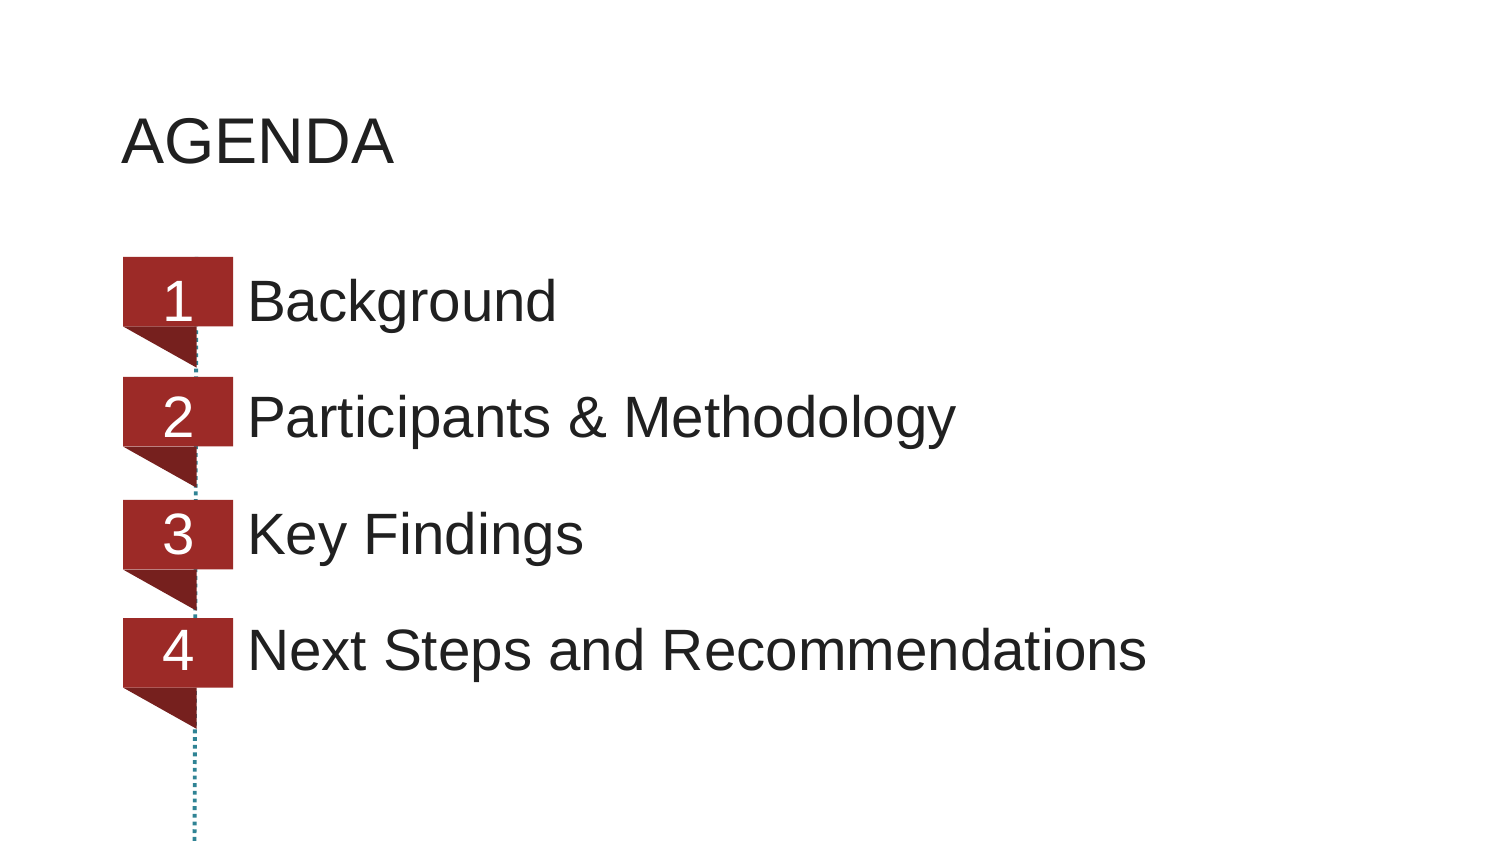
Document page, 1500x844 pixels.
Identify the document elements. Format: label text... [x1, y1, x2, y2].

list Background Participants & Methodology Key Findings Next Steps and Recommendations [147, 220, 1286, 800]
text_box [122, 499, 234, 611]
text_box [122, 376, 234, 488]
list AGENDA [106, 91, 1054, 184]
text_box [122, 617, 234, 730]
